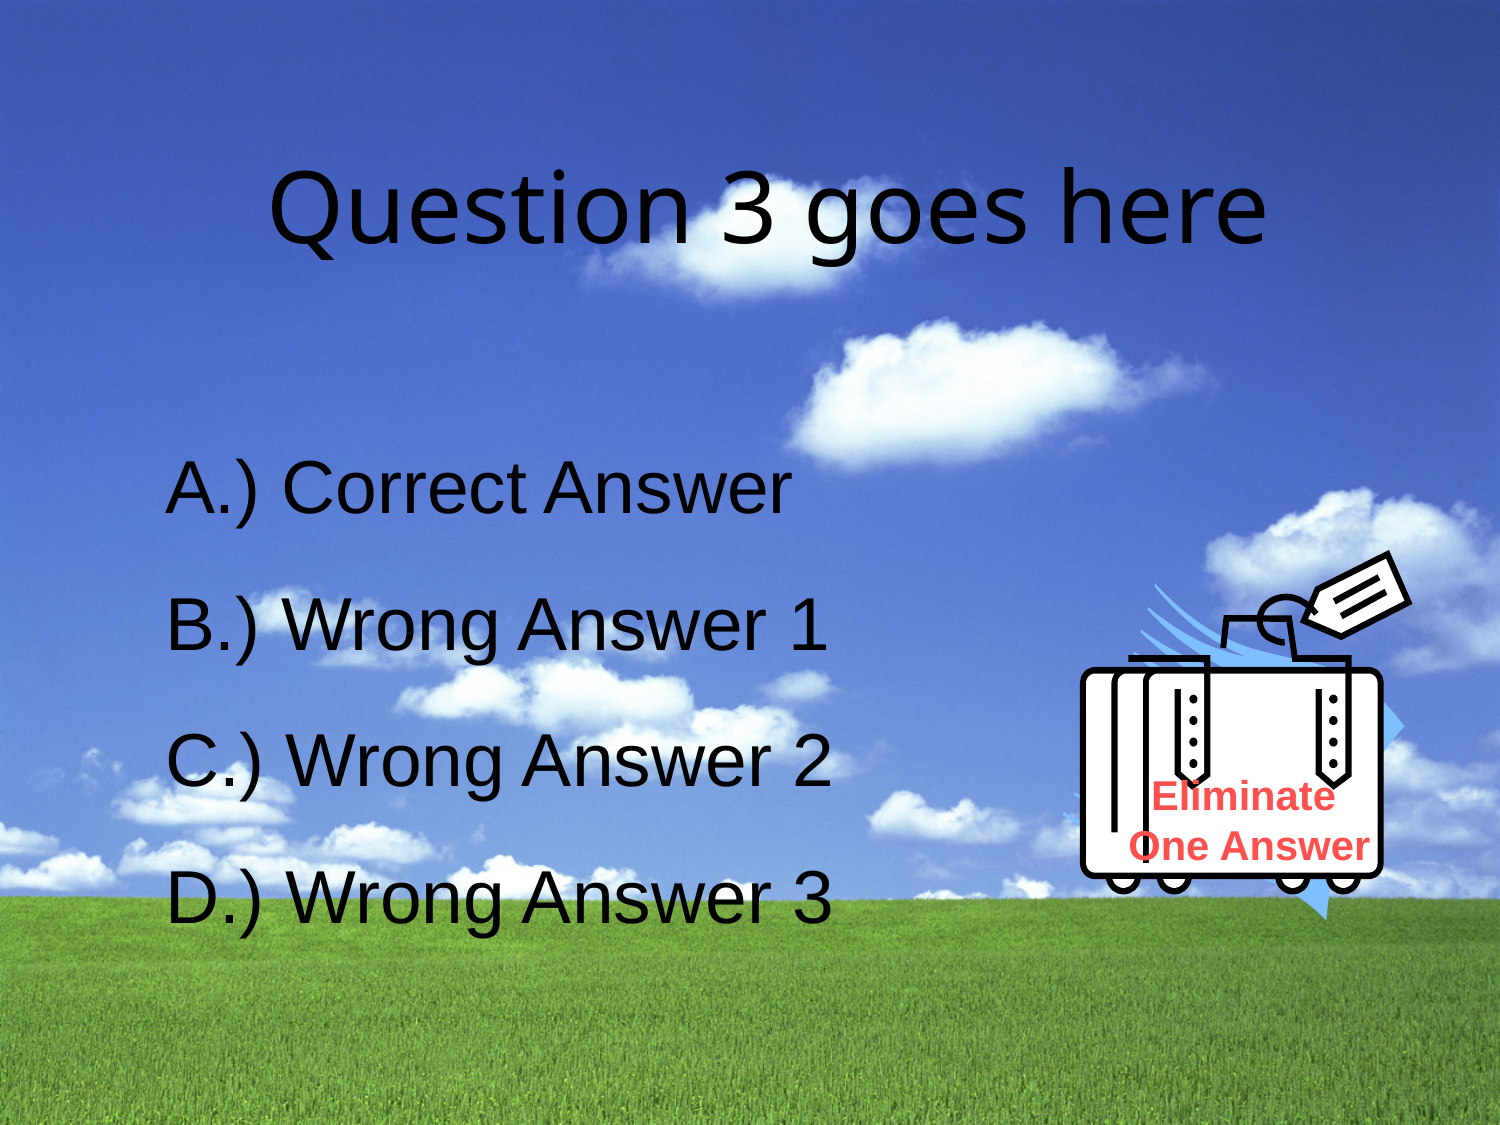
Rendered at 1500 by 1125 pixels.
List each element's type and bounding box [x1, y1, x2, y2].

picture [0, 0, 1500, 1125]
text_box [1062, 549, 1413, 921]
